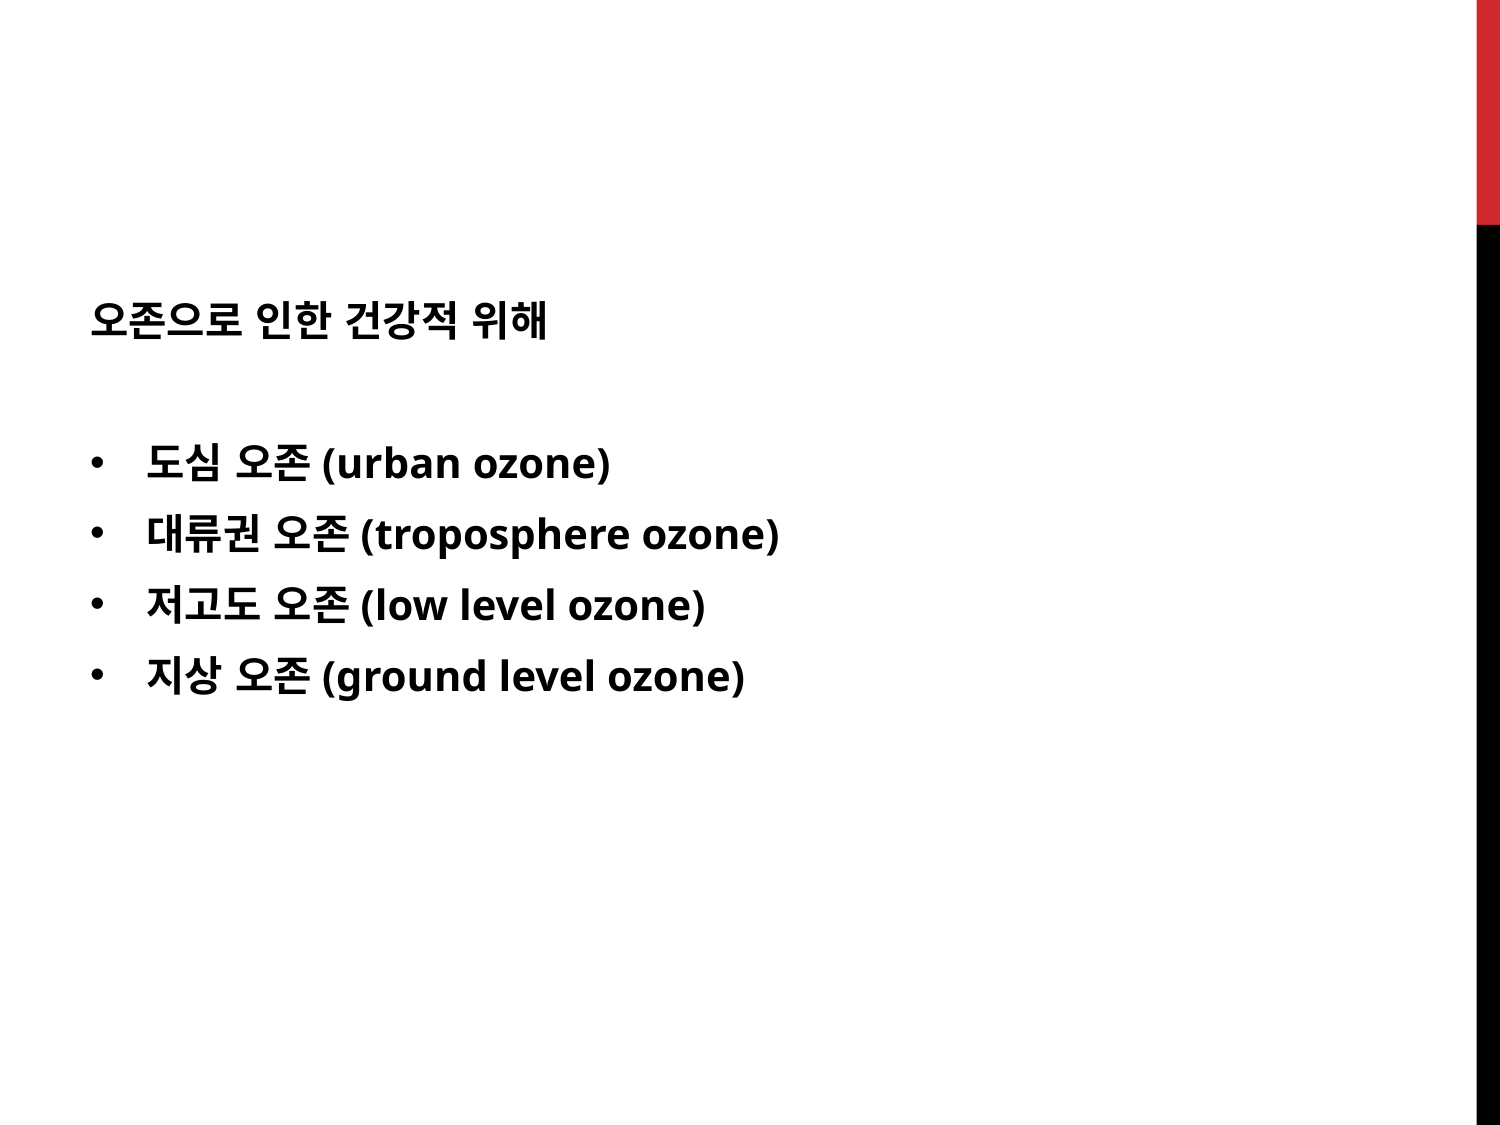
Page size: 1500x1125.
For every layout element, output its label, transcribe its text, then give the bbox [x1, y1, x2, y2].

list 오존으로 인한 건강적 위해 도심 오존(urban ozone) 대류권 오존(troposphere ozone) 저고도 오존(low level ozone) 지상 오존(ground level ozone) [75, 287, 1325, 1005]
